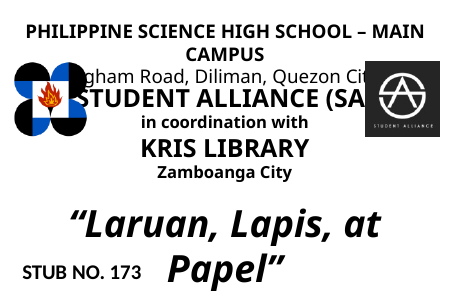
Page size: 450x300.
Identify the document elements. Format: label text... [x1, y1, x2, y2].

text_box “Laruan, Lapis, at Papel” [0, 192, 450, 298]
text_box STUDENT ALLIANCE (SA) in coordination with KRIS LIBRARY Zamboanga City [0, 74, 450, 190]
text_box PHILIPPINE SCIENCE HIGH SCHOOL – MAIN CAMPUS Agham Road, Diliman, Quezon City [0, 12, 450, 74]
picture [364, 60, 441, 137]
picture [12, 60, 88, 137]
text_box STUB NO. 173 [7, 251, 213, 292]
